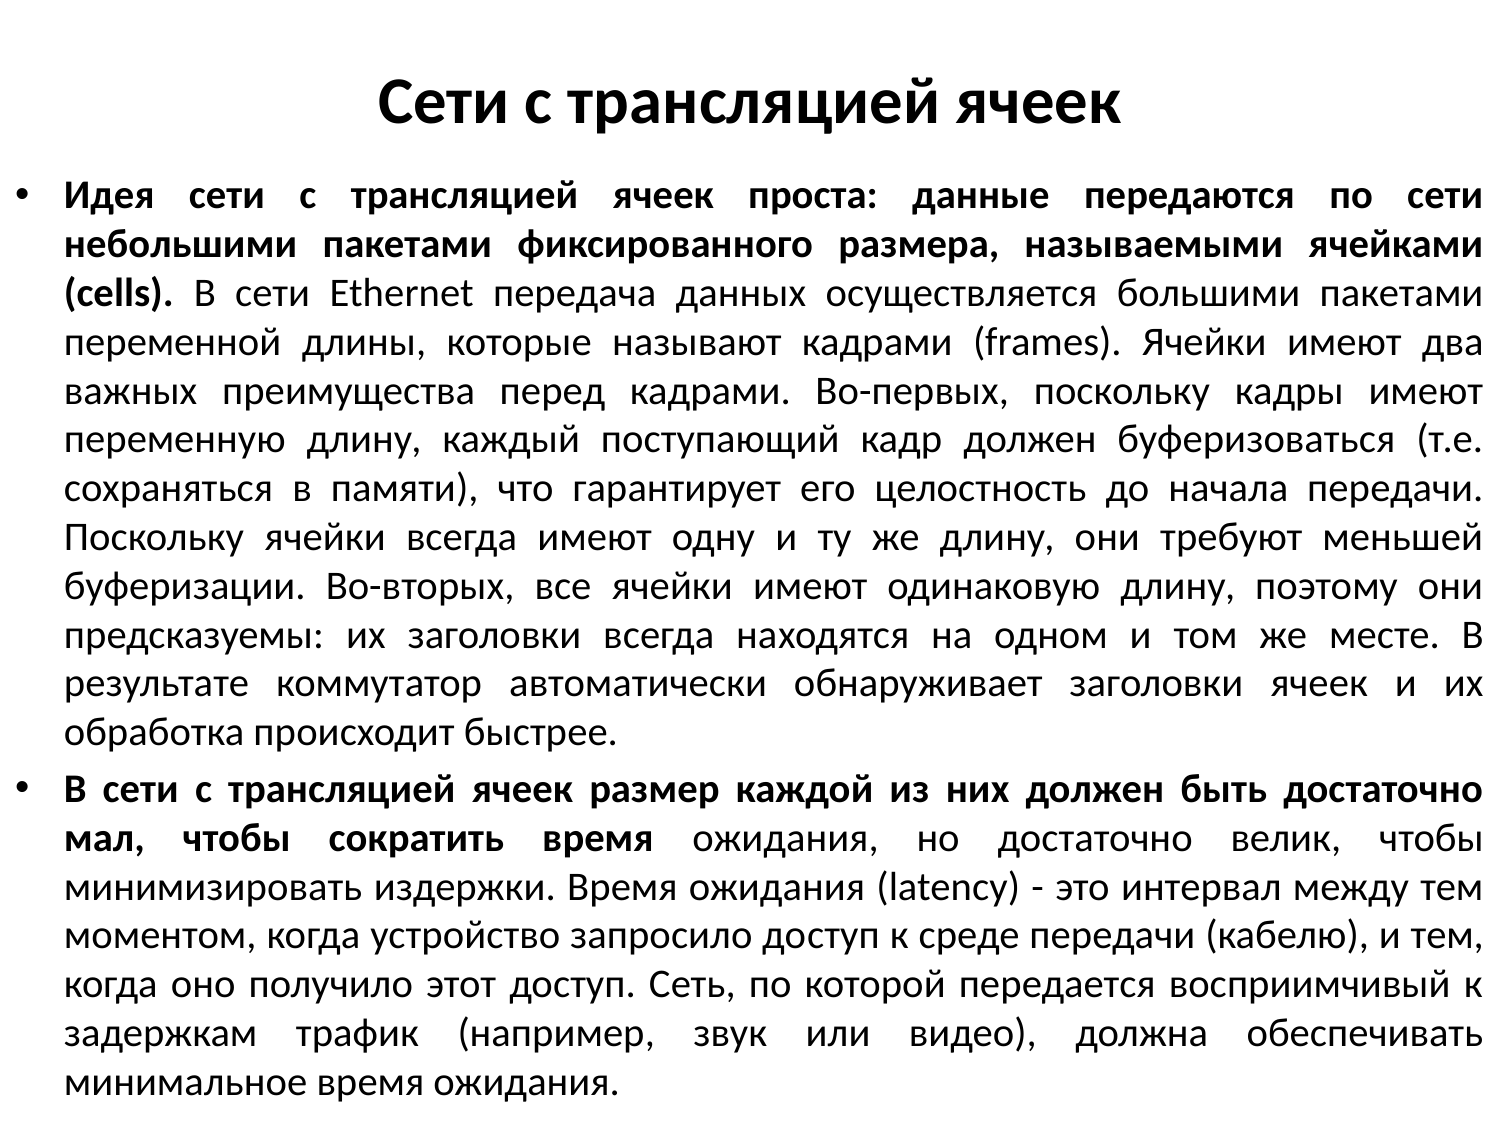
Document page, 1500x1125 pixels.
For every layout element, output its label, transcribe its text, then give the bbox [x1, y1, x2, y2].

list Идея сети с трансляцией ячеек проста: данные передаются по сети небольшими пакетами фиксированного размера, называемыми ячейками (cells). В сети Ethernet передача данных осуществляется большими пакетами переменной длины, которые называют кадрами (frames). Ячейки имеют два важных преимущества перед кадрами. Во-первых, поскольку кадры имеют переменную длину, каждый поступающий кадр должен буферизоваться (т.е. сохраняться в памяти), что гарантирует его целостность до начала передачи. Поскольку ячейки всегда имеют одну и ту же длину, они требуют меньшей буферизации. Во-вторых, все ячейки имеют одинаковую длину, поэтому они предсказуемы: их заголовки всегда на­ходятся на одном и том же месте. В результате коммутатор автоматически обнаруживает заголовки ячеек и их обработка происходит быстрее. В сети с трансляцией ячеек размер каждой из них должен быть достаточно мал, чтобы сократить время ожидания, но достаточно велик, чтобы минимизировать издержки. Время ожидания (latency) - это интервал между тем моментом, когда устройство запросило до­ступ к среде передачи (кабелю), и тем, когда оно получило этот доступ. Сеть, по которой передается восприимчивый к задержкам трафик (например, звук или видео), должна обеспечивать минимальное время ожидания. [0, 160, 1500, 1125]
title Сети с трансляцией ячеек [75, 45, 1425, 149]
